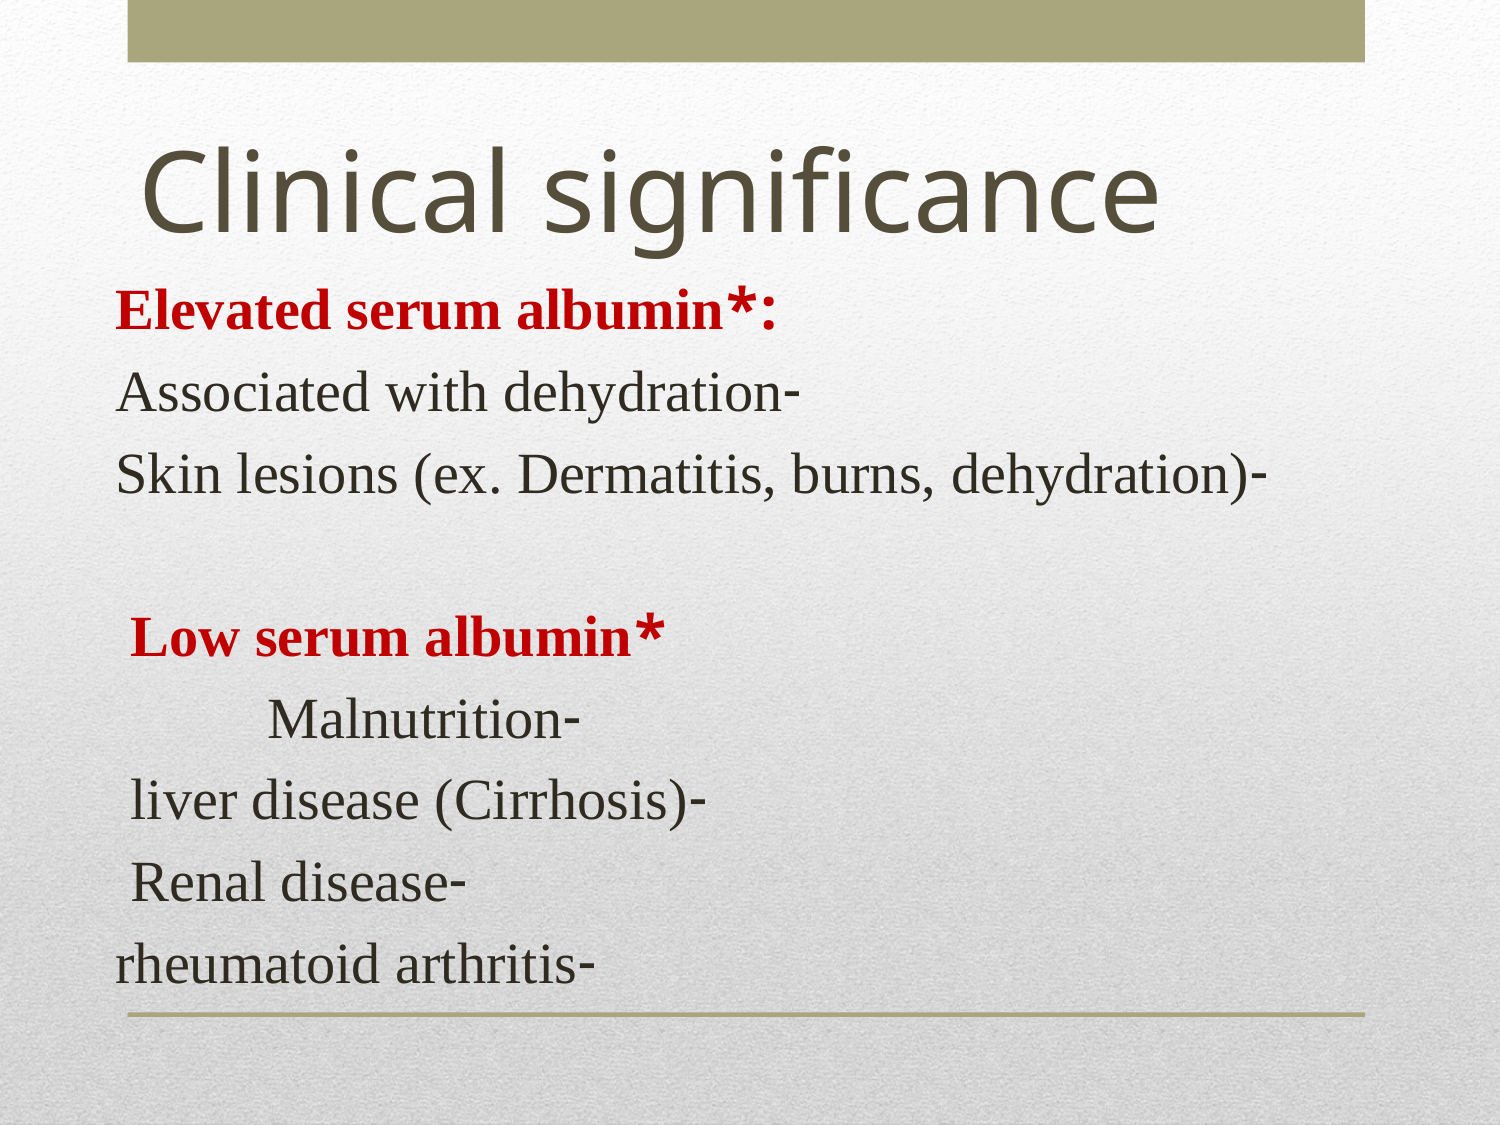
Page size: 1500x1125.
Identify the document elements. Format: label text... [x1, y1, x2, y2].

list :*Elevated serum albumin -Associated with dehydration -Skin lesions (ex. Dermatitis, burns, dehydration) *Low serum albumin -Malnutrition -liver disease (Cirrhosis) -Renal disease -rheumatoid arthritis [100, 243, 1338, 1024]
title Clinical significance [123, 0, 1237, 243]
